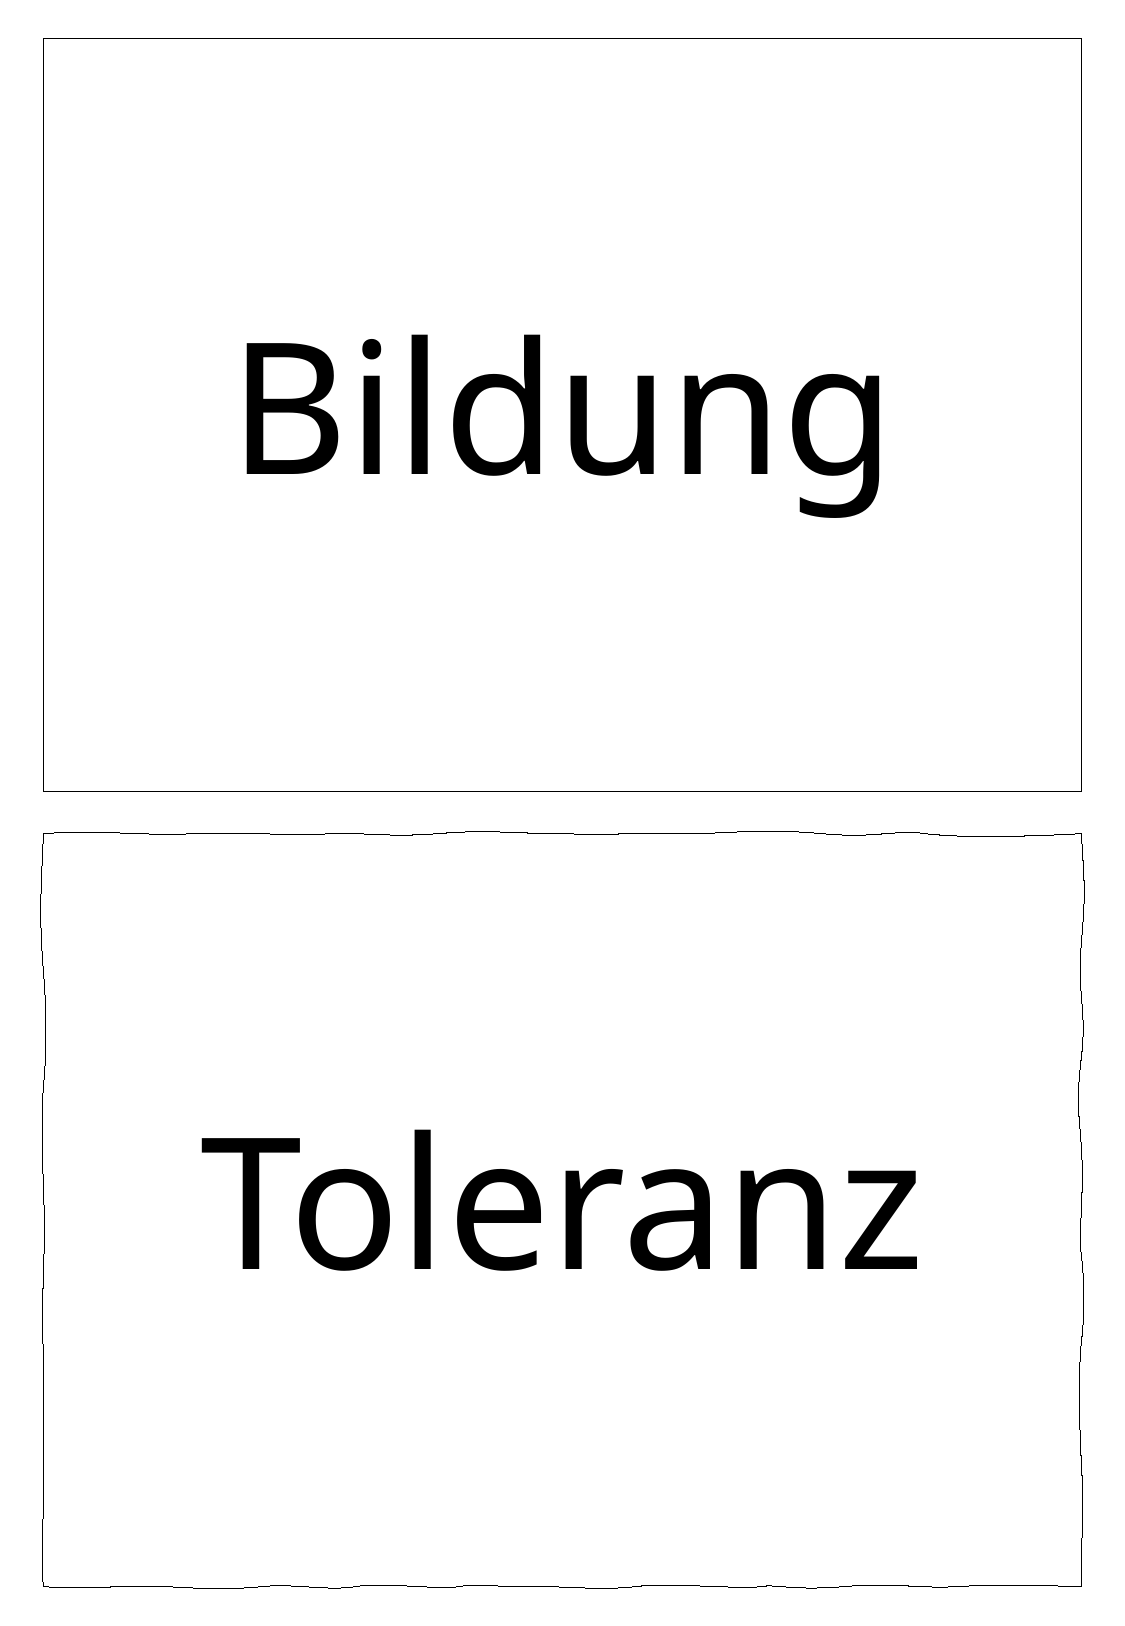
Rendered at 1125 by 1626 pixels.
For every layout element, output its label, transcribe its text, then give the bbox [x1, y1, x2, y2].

text_box Toleranz [40, 830, 1085, 1590]
title Bildung [43, 38, 1082, 792]
